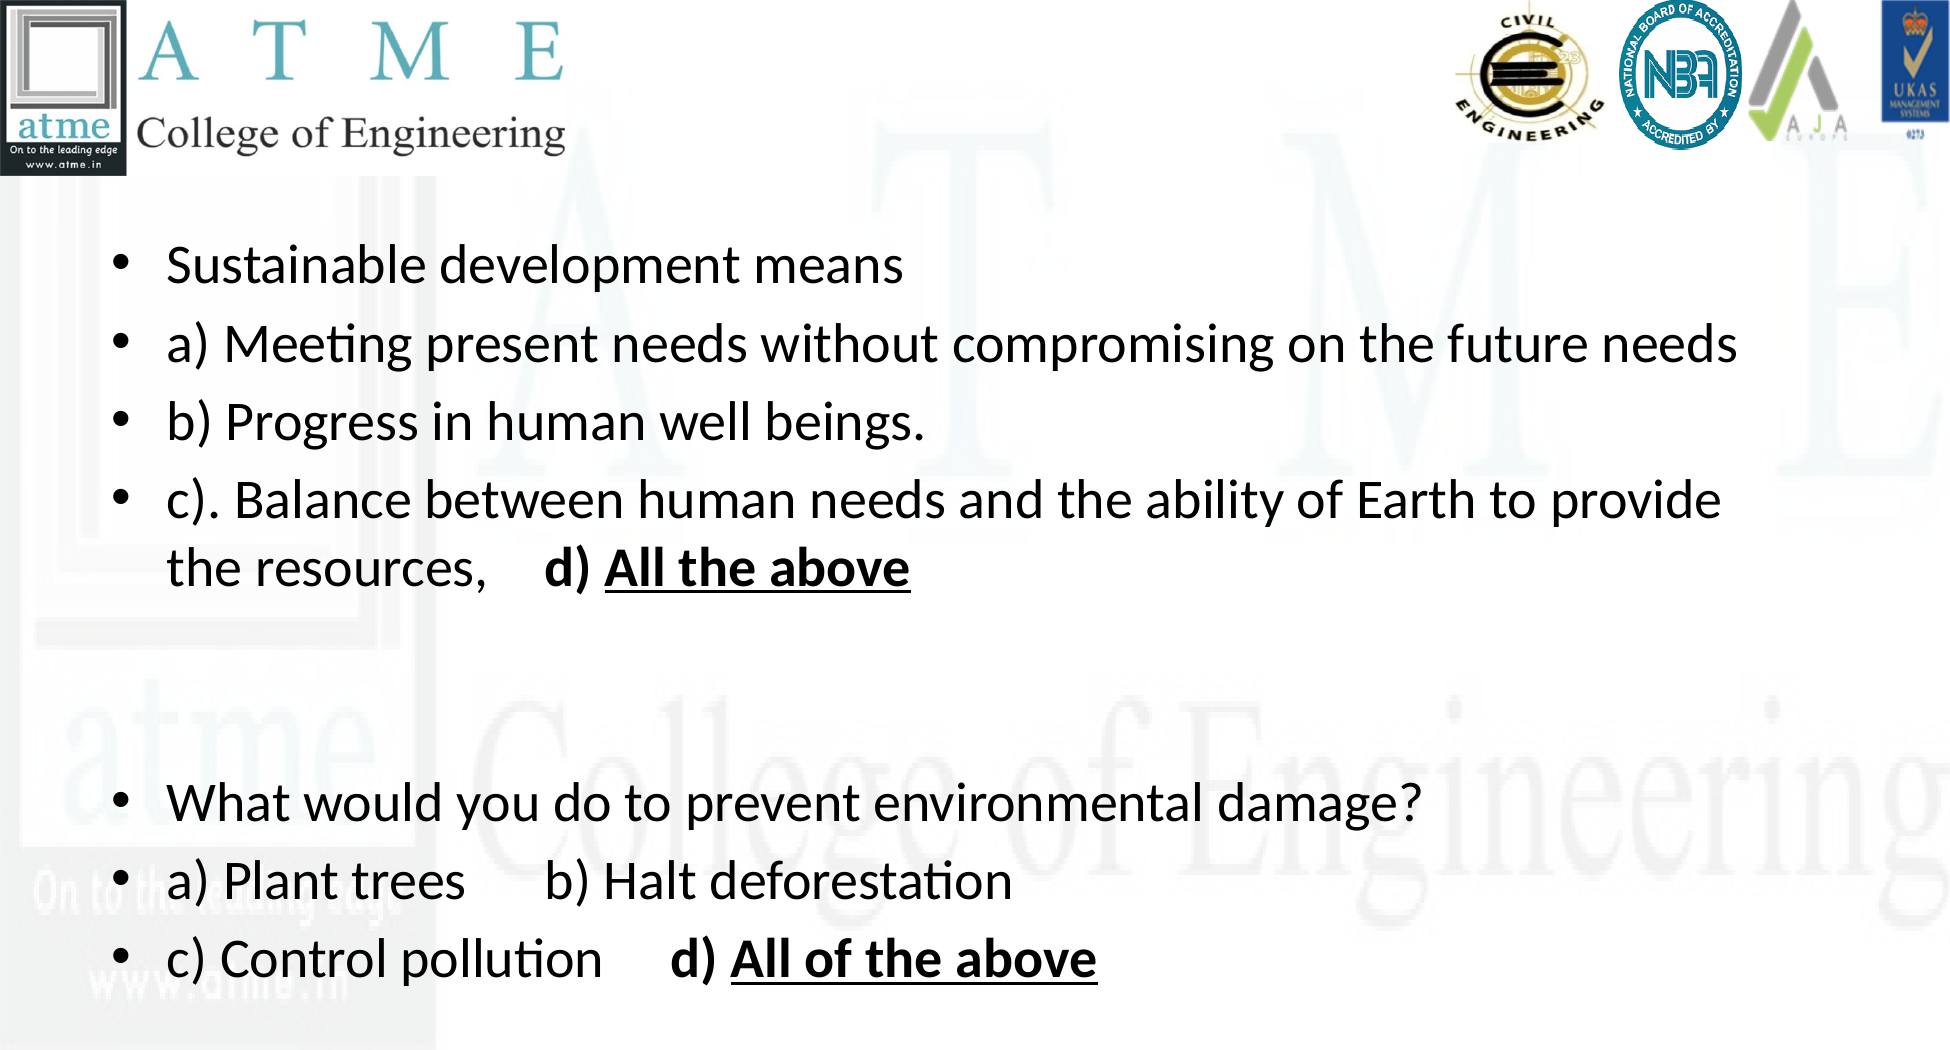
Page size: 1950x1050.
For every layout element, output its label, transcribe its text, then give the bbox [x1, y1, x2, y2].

picture [1683, 133, 1697, 137]
picture [1684, 94, 1742, 151]
picture [1697, 9, 1702, 17]
picture [1716, 113, 1721, 129]
list Sustainable development means a) Meeting present needs without compromising on the future needs b) Progress in human well beings. c). Balance between human needs and the ability of Earth to provide the resources, d) All the above What would you do to prevent environmental damage? a) Plant trees b) Halt deforestation c) Control pollution d) All of the above [96, 220, 1819, 1014]
picture [1728, 89, 1736, 95]
picture [1725, 98, 1730, 109]
picture [0, 0, 566, 177]
picture [1697, 0, 1742, 54]
picture [1619, 0, 1727, 151]
picture [1666, 139, 1680, 144]
picture [1455, 0, 1606, 144]
picture [1748, 0, 1950, 142]
